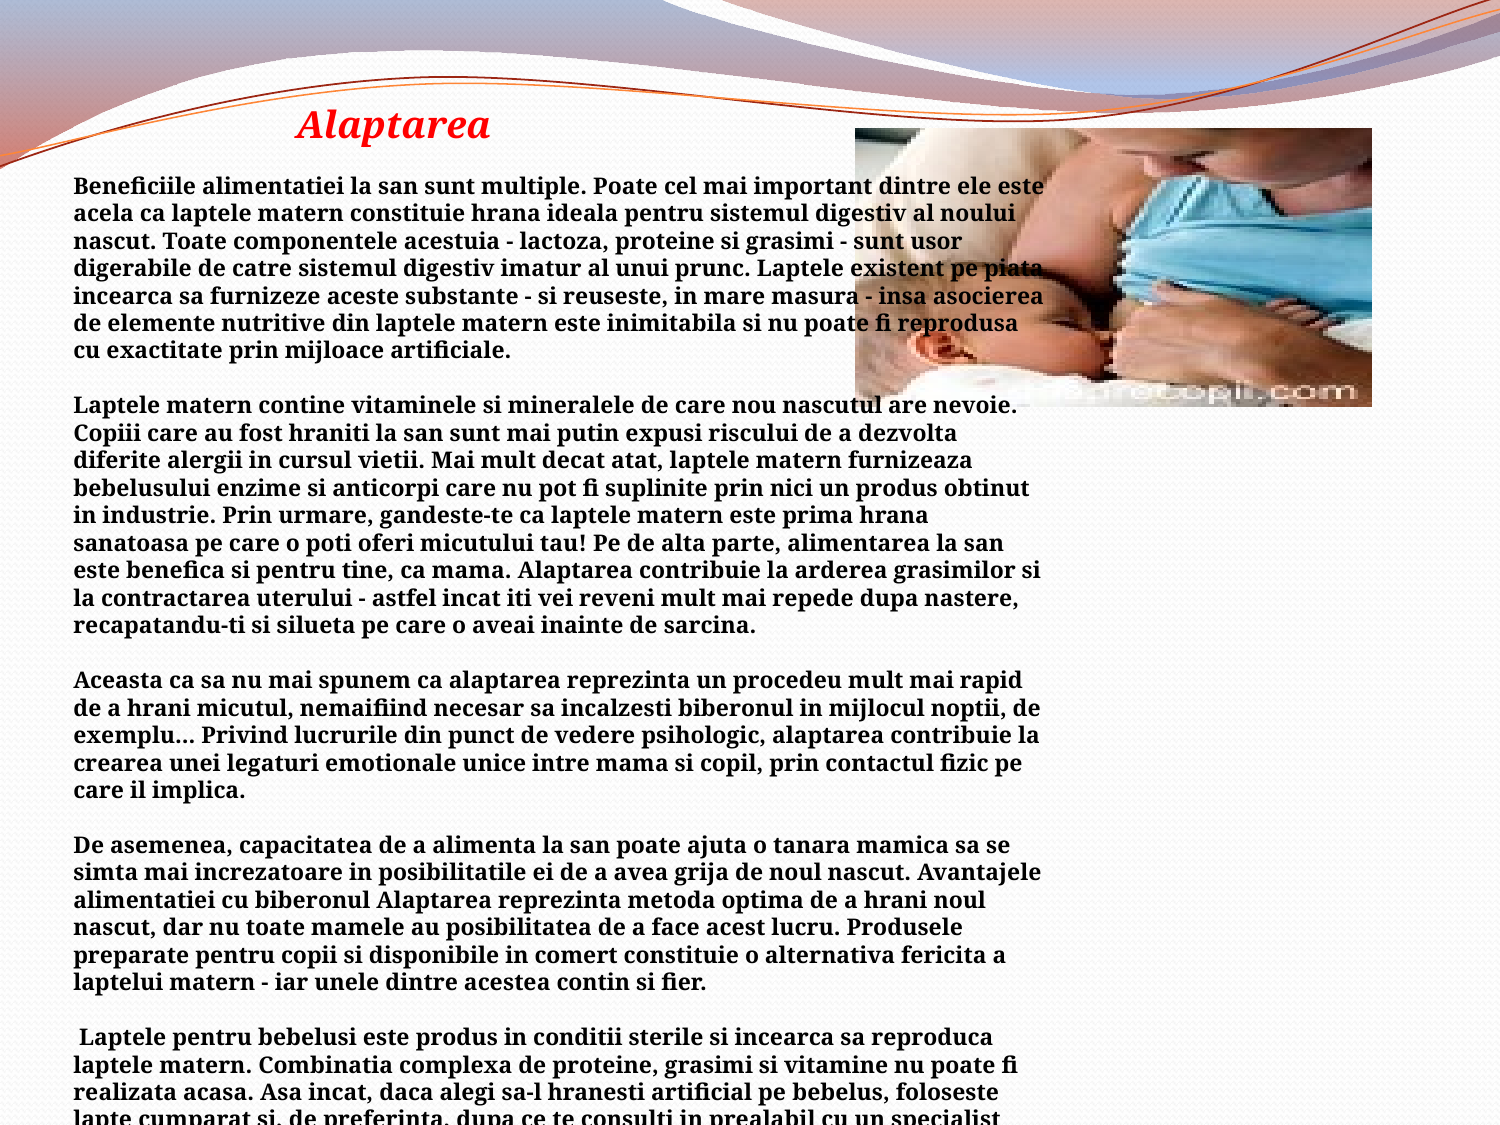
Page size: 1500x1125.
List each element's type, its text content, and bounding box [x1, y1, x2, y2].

text_box Alaptarea [281, 93, 668, 163]
picture [855, 128, 1372, 408]
text_box Beneficiile alimentatiei la san sunt multiple. Poate cel mai important dintre ele este acela ca laptele matern constituie hrana ideala pentru sistemul digestiv al noului nascut. Toate componentele acestuia - lactoza, proteine si grasimi - sunt usor digerabile de catre sistemul digestiv imatur al unui prunc. Laptele existent pe piata incearca sa furnizeze aceste substante - si reuseste, in mare masura - insa asocierea de elemente nutritive din laptele matern este inimitabila si nu poate fi reprodusa cu exactitate prin mijloace artificiale. Laptele matern contine vitaminele si mineralele de care nou nascutul are nevoie. Copiii care au fost hraniti la san sunt mai putin expusi riscului de a dezvolta diferite alergii in cursul vietii. Mai mult decat atat, laptele matern furnizeaza bebelusului enzime si anticorpi care nu pot fi suplinite prin nici un produs obtinut in industrie. Prin urmare, gandeste-te ca laptele matern este prima hrana sanatoasa pe care o poti oferi micutului tau! Pe de alta parte, alimentarea la san este benefica si pentru tine, ca mama. Alaptarea contribuie la arderea grasimilor si la contractarea uterului - astfel incat iti vei reveni mult mai repede dupa nastere, recapatandu-ti si silueta pe care o aveai inainte de sarcina. Aceasta ca sa nu mai spunem ca alaptarea reprezinta un procedeu mult mai rapid de a hrani micutul, nemaifiind necesar sa incalzesti biberonul in mijlocul noptii, de exemplu... Privind lucrurile din punct de vedere psihologic, alaptarea contribuie la crearea unei legaturi emotionale unice intre mama si copil, prin contactul fizic pe care il implica. De asemenea, capacitatea de a alimenta la san poate ajuta o tanara mamica sa se simta mai increzatoare in posibilitatile ei de a avea grija de noul nascut. Avantajele alimentatiei cu biberonul Alaptarea reprezinta metoda optima de a hrani noul nascut, dar nu toate mamele au posibilitatea de a face acest lucru. Produsele preparate pentru copii si disponibile in comert constituie o alternativa fericita a laptelui matern - iar unele dintre acestea contin si fier. Laptele pentru bebelusi este produs in conditii sterile si incearca sa reproduca laptele matern. Combinatia complexa de proteine, grasimi si vitamine nu poate fi realizata acasa. Asa incat, daca alegi sa-l hranesti artificial pe bebelus, foloseste lapte cumparat si, de preferinta, dupa ce te consulti in prealabil cu un specialist pediatru sau neonatolog. [58, 163, 1067, 1125]
